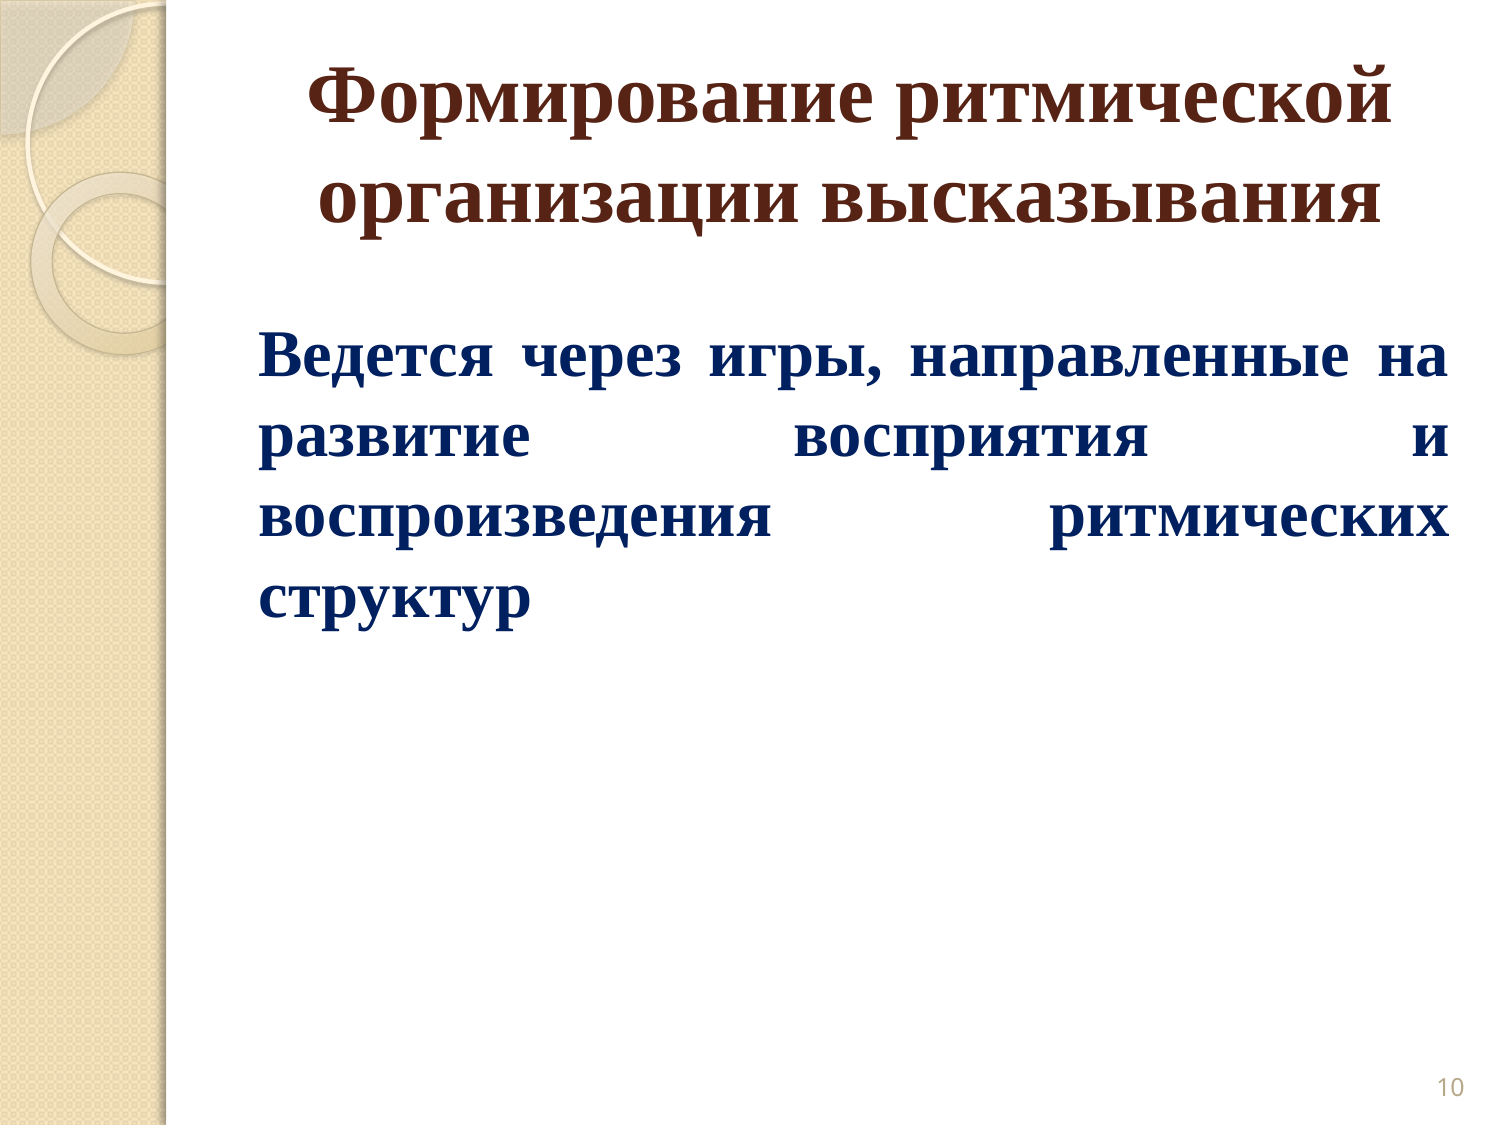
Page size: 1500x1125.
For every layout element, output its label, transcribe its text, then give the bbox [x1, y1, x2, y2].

title Формирование ритмической организации высказывания [235, 45, 1466, 233]
slide_number 10 [1413, 1034, 1488, 1113]
list Ведется через игры, направленные на развитие восприятия и воспроизведения ритмических структур [230, 302, 1466, 1025]
